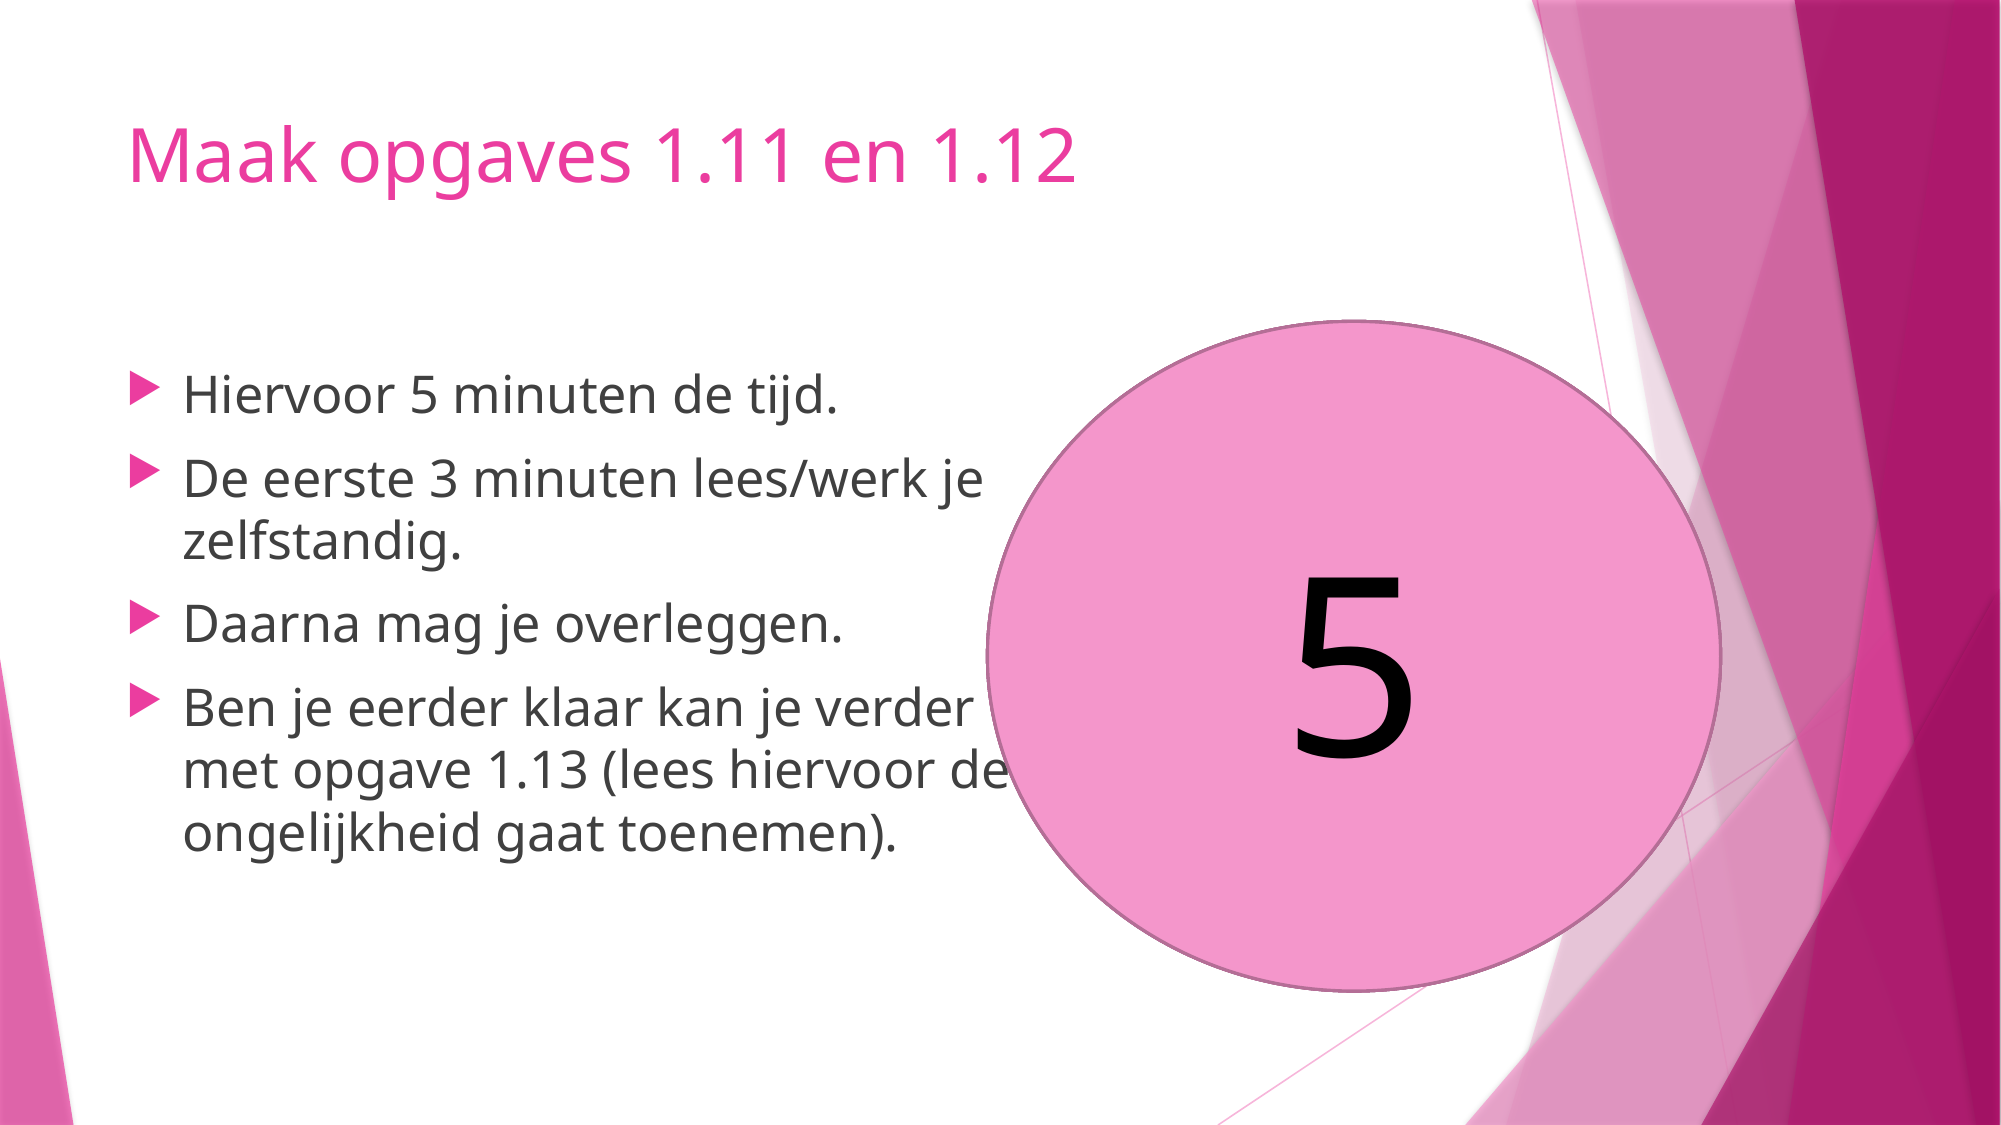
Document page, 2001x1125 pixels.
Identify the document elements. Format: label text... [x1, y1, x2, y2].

title Maak opgaves 1.11 en 1.12 [111, 99, 1522, 317]
text_box 5 [985, 319, 1723, 993]
list Hiervoor 5 minuten de tijd. De eerste 3 minuten lees/werk je zelfstandig. Daarna mag je overleggen. Ben je eerder klaar kan je verder met opgave 1.13 (lees hiervoor de ongelijkheid gaat toenemen). [111, 354, 1046, 992]
